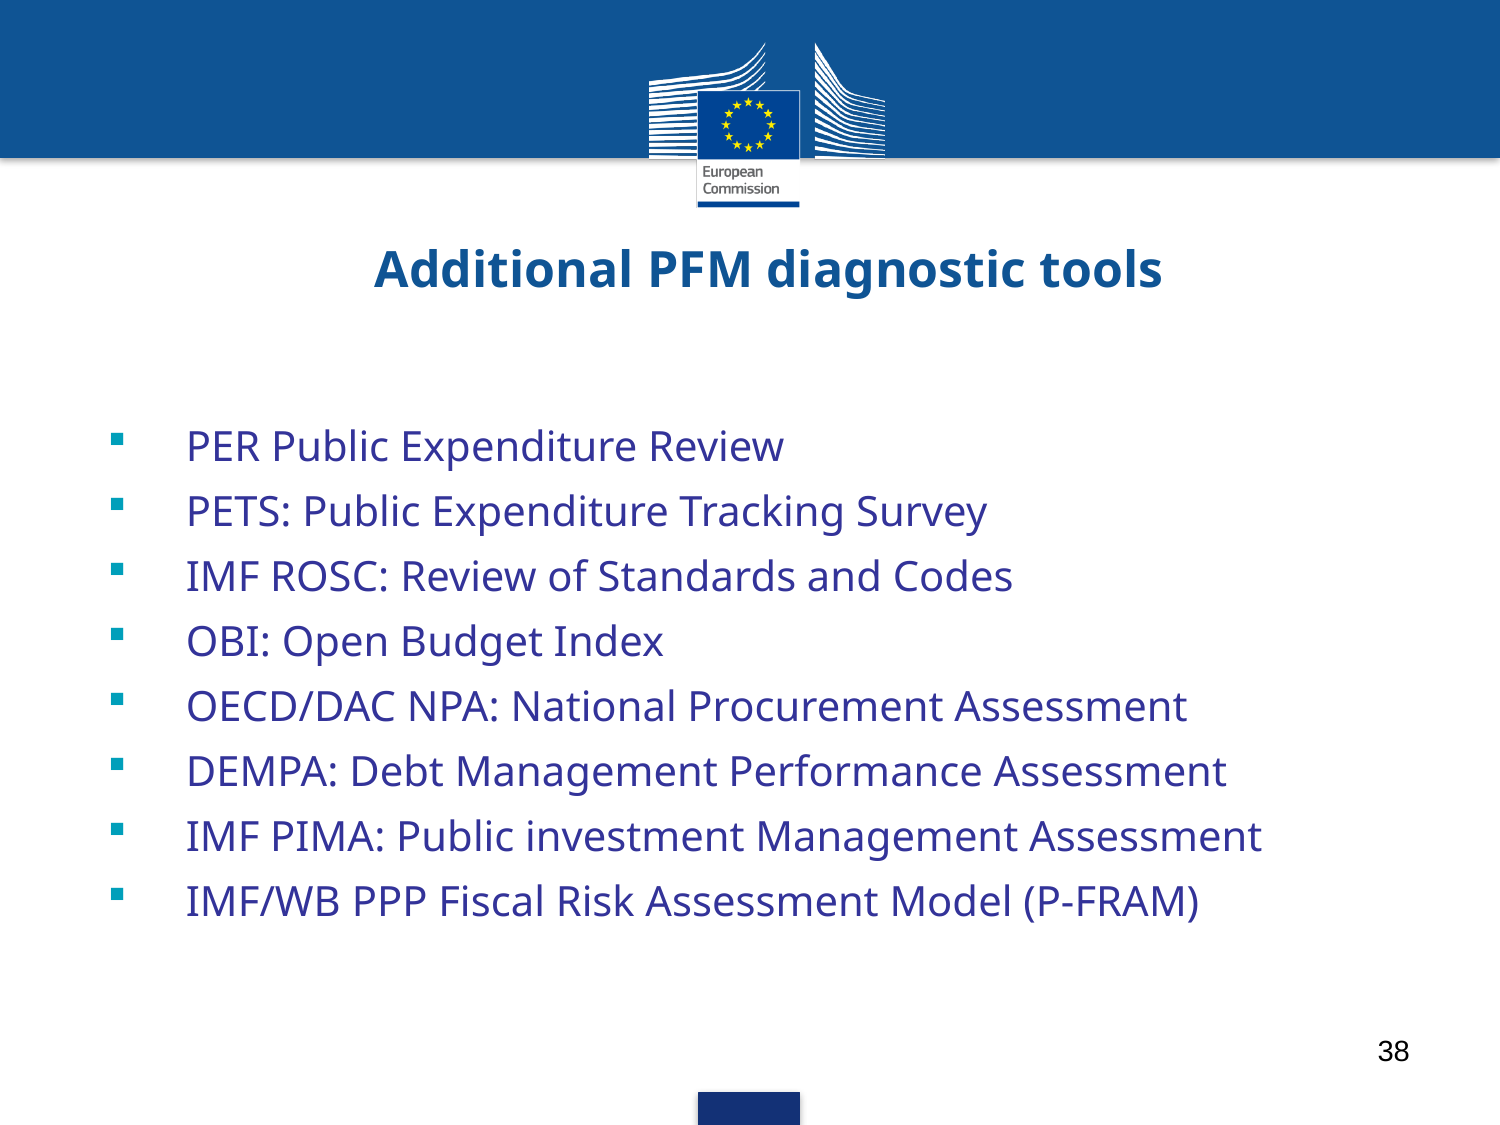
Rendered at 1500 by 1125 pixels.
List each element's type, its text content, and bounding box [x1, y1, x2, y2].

list PER Public Expenditure Review PETS: Public Expenditure Tracking Survey IMF ROSC: Review of Standards and Codes OBI: Open Budget Index OECD/DAC NPA: National Procurement Assessment DEMPA: Debt Management Performance Assessment IMF PIMA: Public investment Management Assessment IMF/WB PPP Fiscal Risk Assessment Model (P-FRAM) [17, 396, 1500, 988]
title Additional PFM diagnostic tools [64, 219, 1416, 315]
slide_number 38 [1074, 1024, 1426, 1103]
picture [649, 42, 885, 208]
